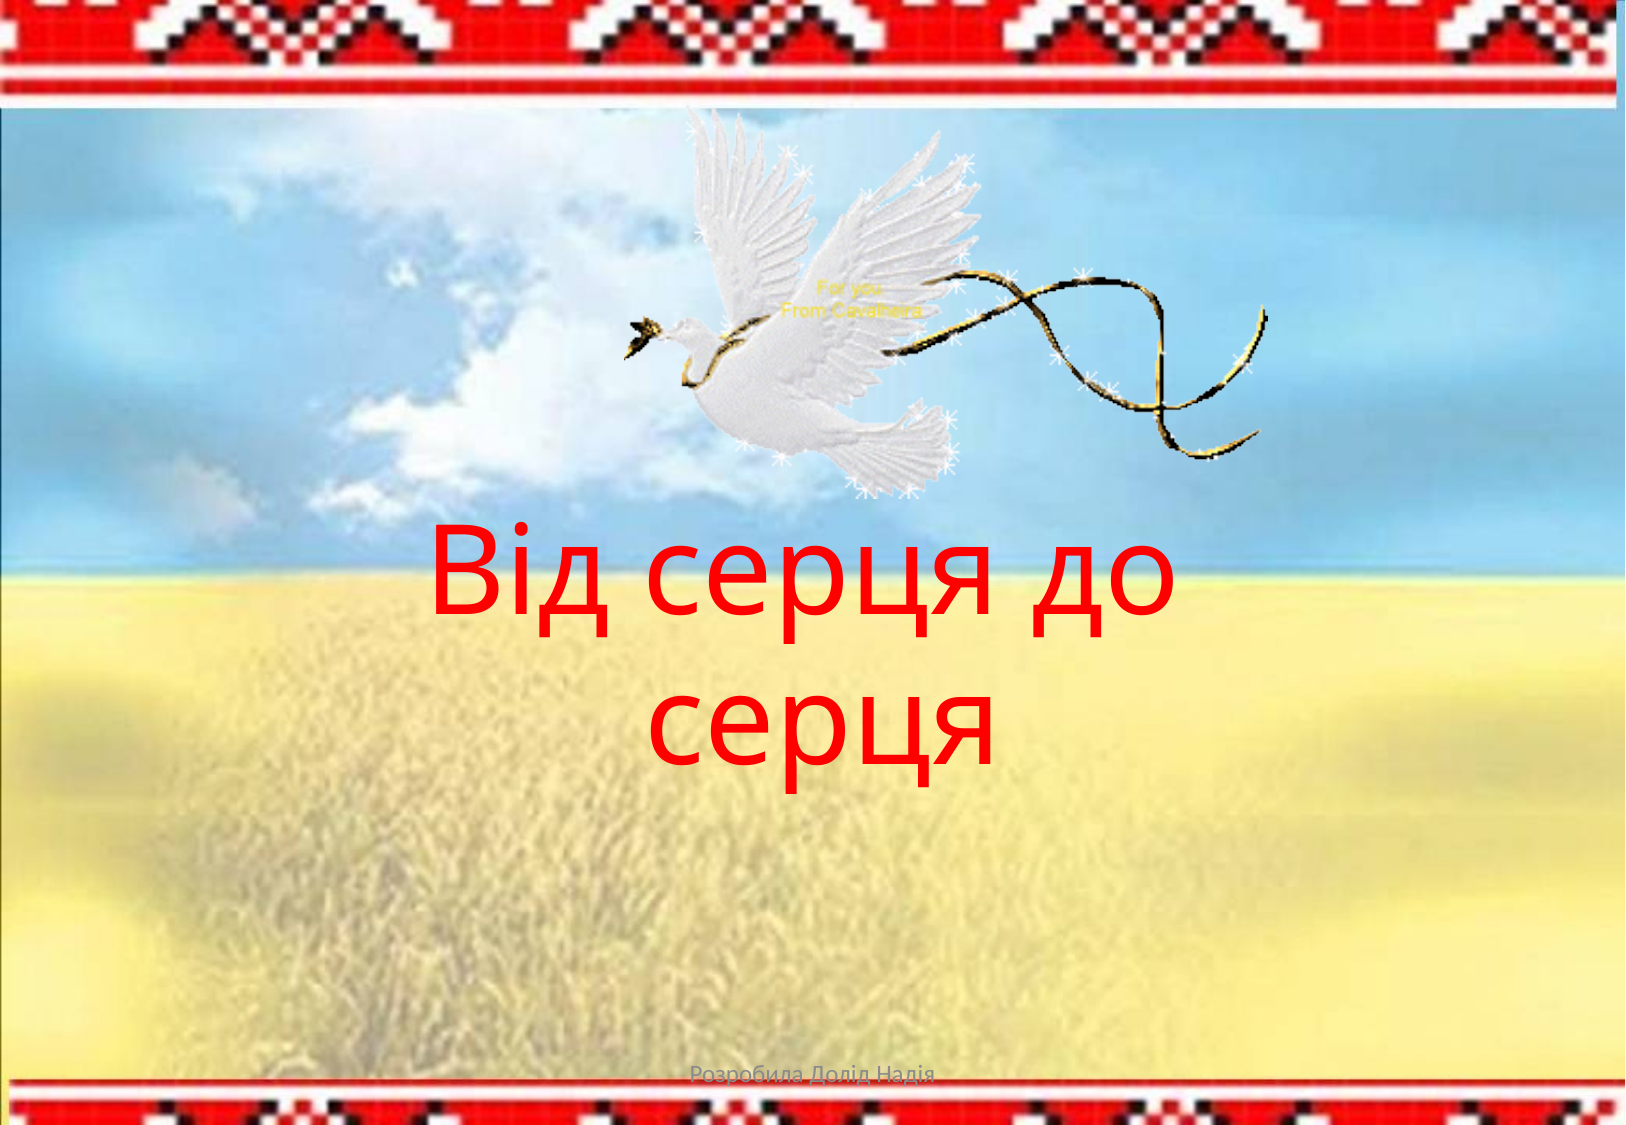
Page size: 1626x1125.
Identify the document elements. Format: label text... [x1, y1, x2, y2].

footer Розробила Долід Надія [555, 1042, 1070, 1103]
picture [0, 0, 1626, 1125]
list Від серця до серця [249, 222, 1340, 900]
